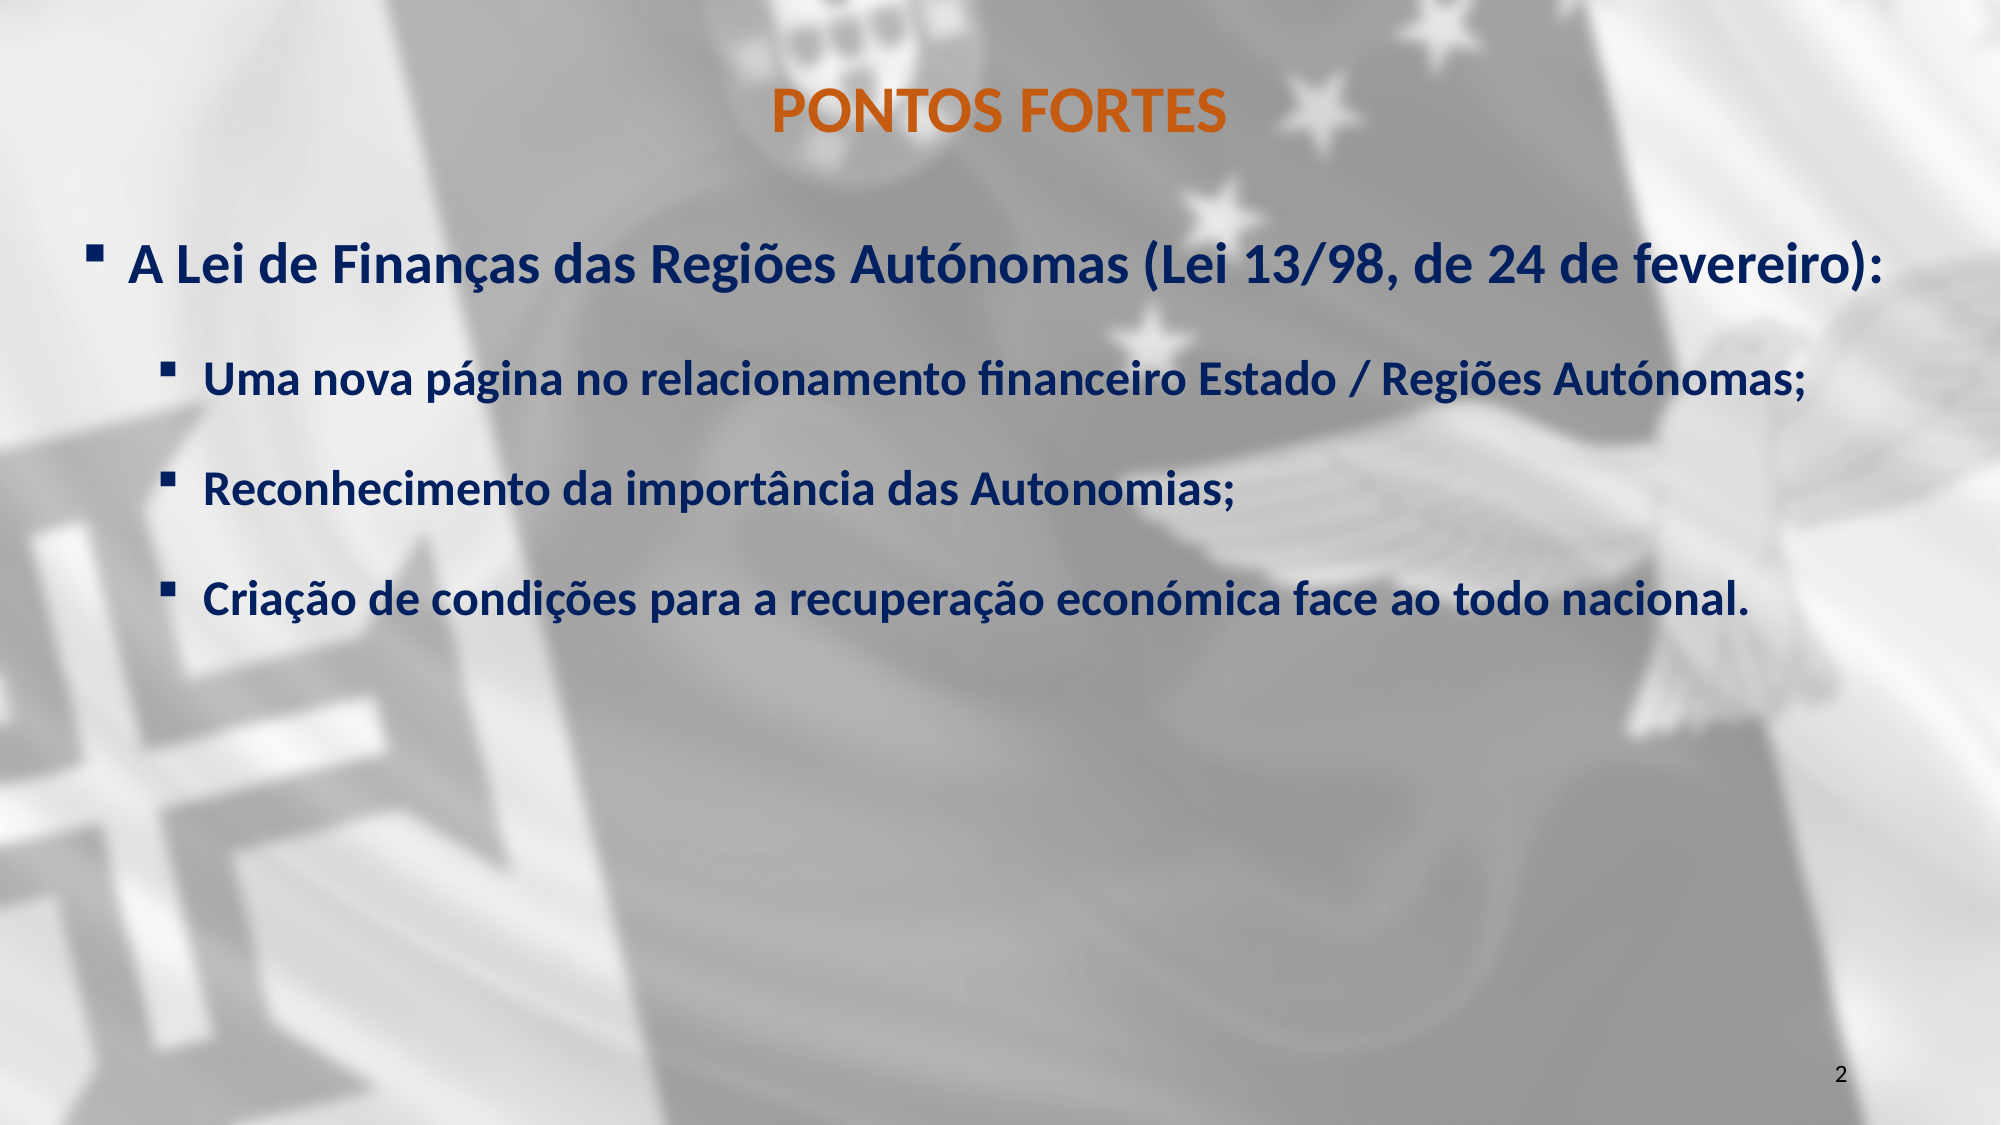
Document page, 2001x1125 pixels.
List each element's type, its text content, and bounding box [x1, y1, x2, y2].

slide_number 2 [1412, 1042, 1863, 1103]
picture [0, 0, 2001, 1125]
title PONTOS FORTES [92, 59, 1908, 171]
text_box A Lei de Finanças das Regiões Autónomas (Lei 13/98, de 24 de fevereiro): Uma nova página no relacionamento financeiro Estado / Regiões Autónomas; Reconhecimento da importância das Autonomias; Criação de condições para a recuperação económica face ao todo nacional. [66, 217, 1933, 633]
